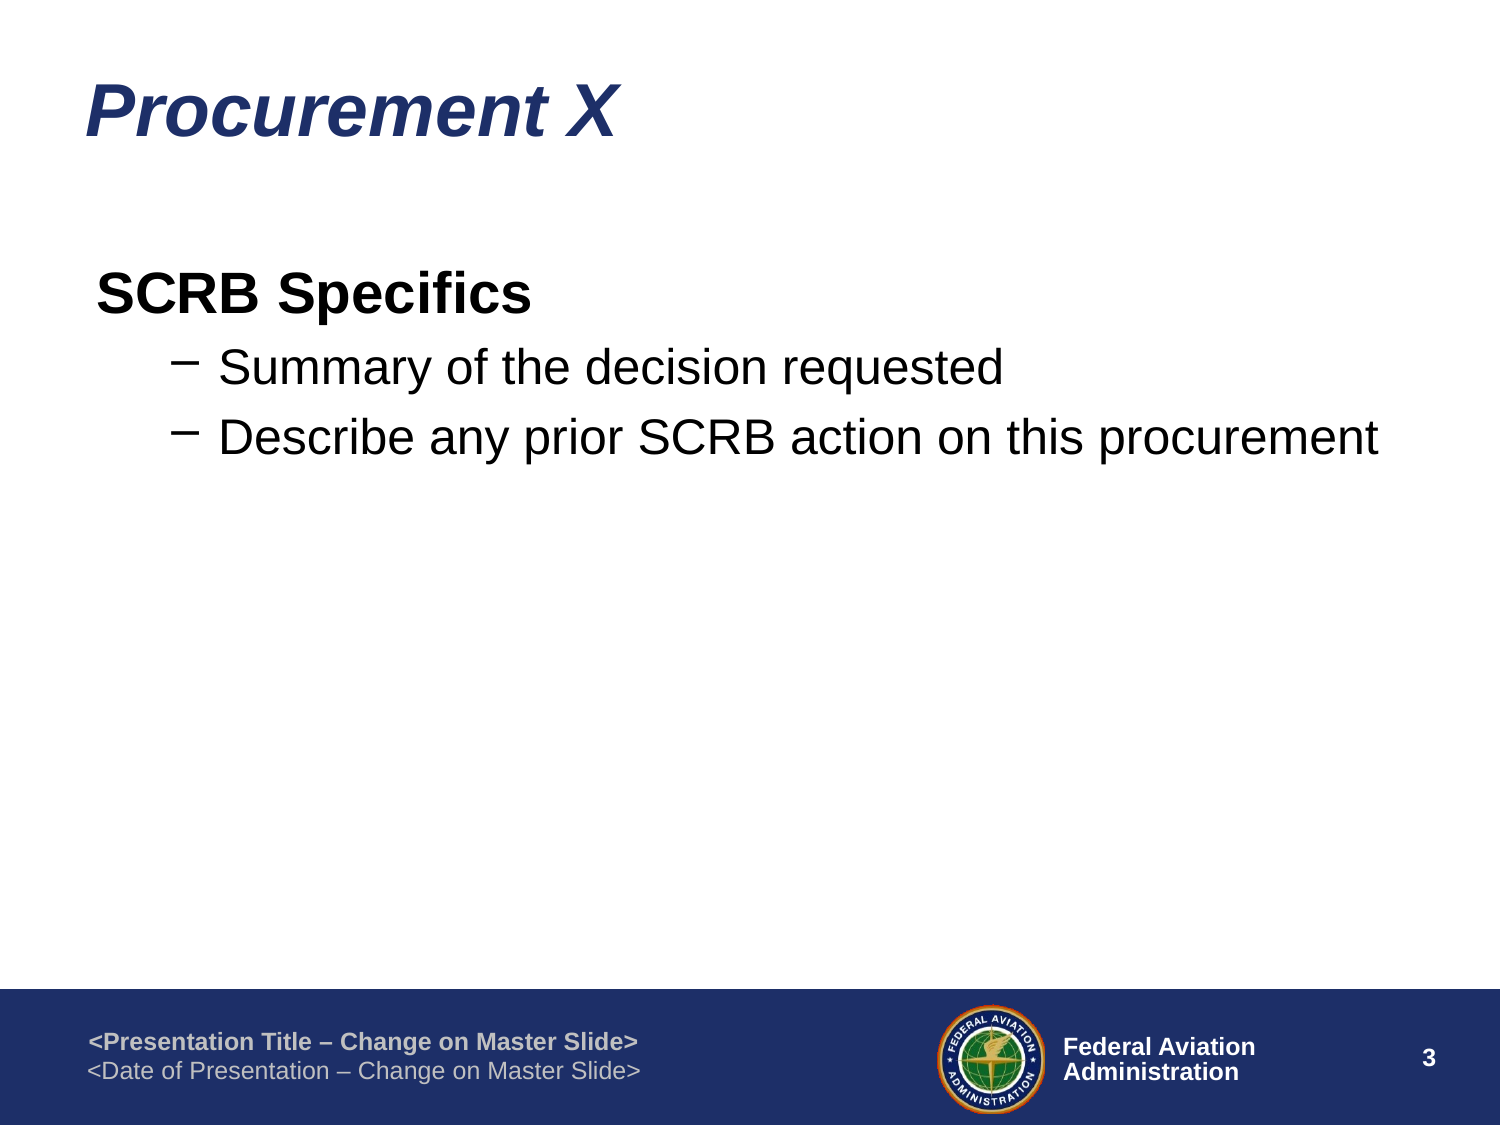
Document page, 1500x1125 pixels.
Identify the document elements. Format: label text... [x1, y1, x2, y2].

list SCRB Specifics Summary of the decision requested Describe any prior SCRB action on this procurement [81, 247, 1402, 968]
title Procurement X [70, 56, 1461, 157]
picture [936, 1004, 1045, 1114]
